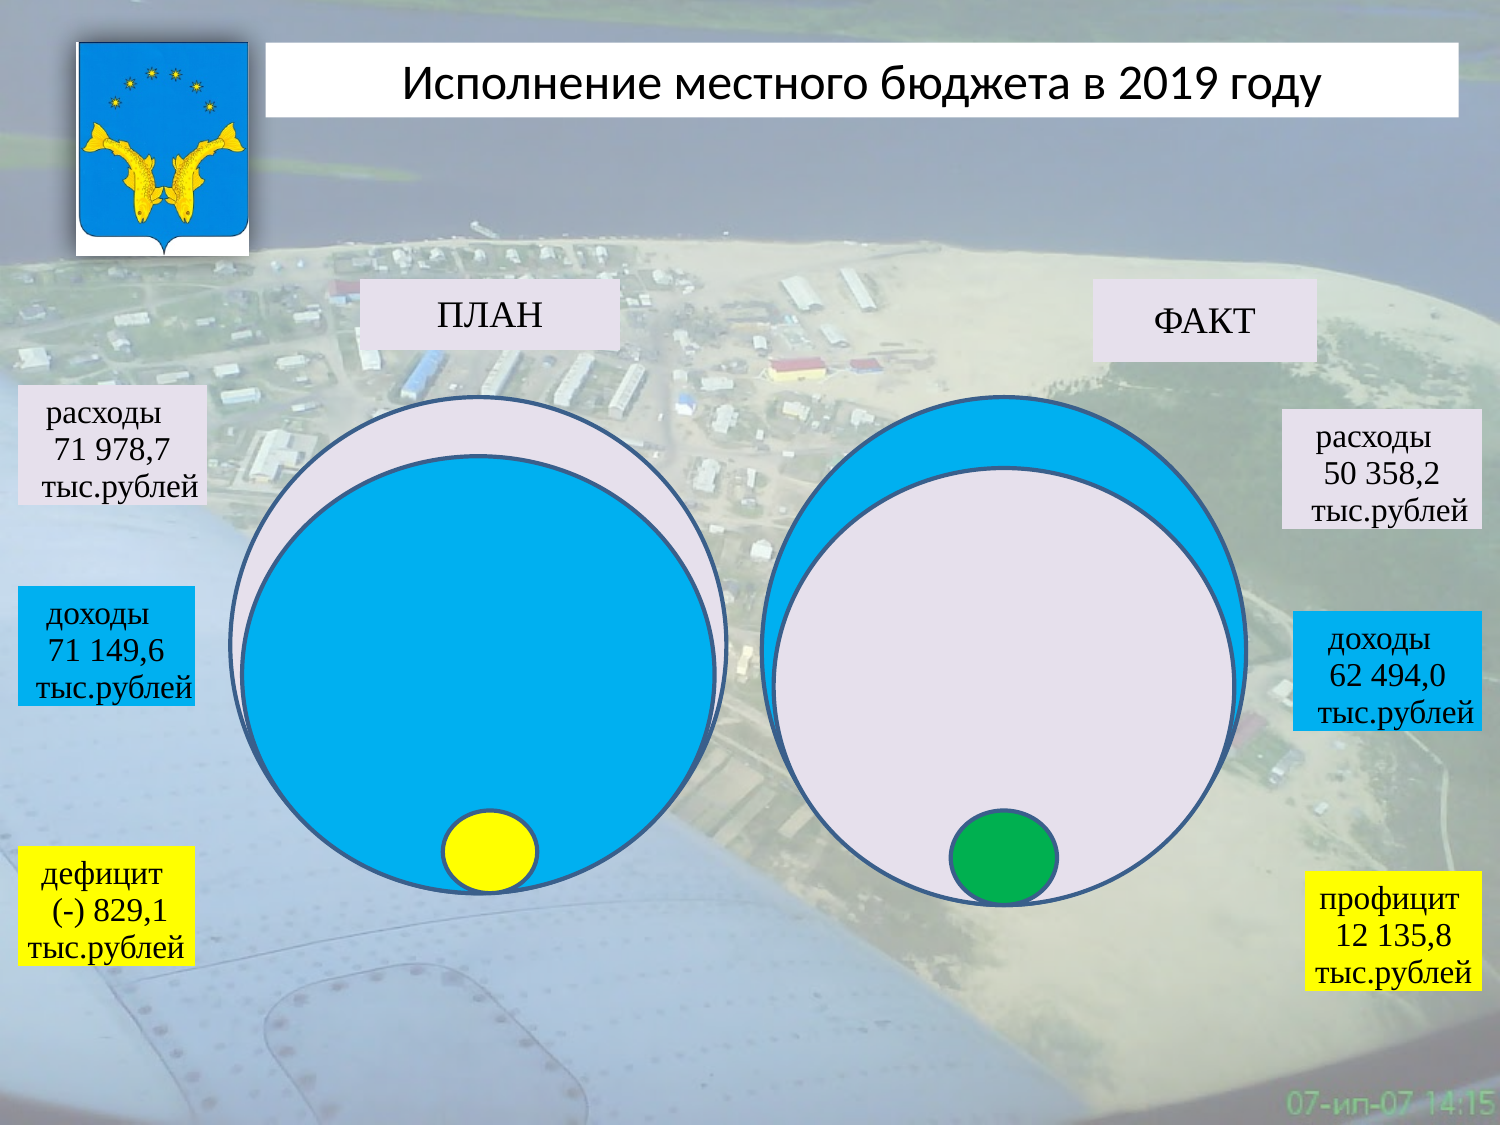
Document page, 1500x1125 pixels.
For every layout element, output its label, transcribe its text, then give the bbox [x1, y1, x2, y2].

text_box [683, 579, 729, 789]
text_box [771, 465, 1237, 907]
table_header ФАКТ [1093, 279, 1317, 362]
table_cell 92,5 [0, 0, 1500, 1125]
text_box [228, 394, 708, 791]
table_header профицит 12 135,8 тыс.рублей [1305, 871, 1482, 991]
text_box Исполнение местного бюджета в 2019 году [265, 42, 1459, 118]
table_header расходы 50 358,2 тыс.рублей [1282, 409, 1482, 529]
text_box [239, 454, 717, 896]
table_header расходы 71 978,7 тыс.рублей [18, 385, 207, 505]
text_box [759, 394, 1249, 781]
table_header [669, 546, 780, 579]
table_header доходы 71 149,6 тыс.рублей [18, 586, 195, 706]
table_header доходы 62 494,0 тыс.рублей [1293, 611, 1482, 731]
picture [76, 42, 249, 256]
table_header ПЛАН [360, 279, 620, 350]
table_header дефицит (-) 829,1 тыс.рублей [18, 846, 195, 966]
text_box [440, 808, 540, 896]
text_box [948, 808, 1060, 908]
